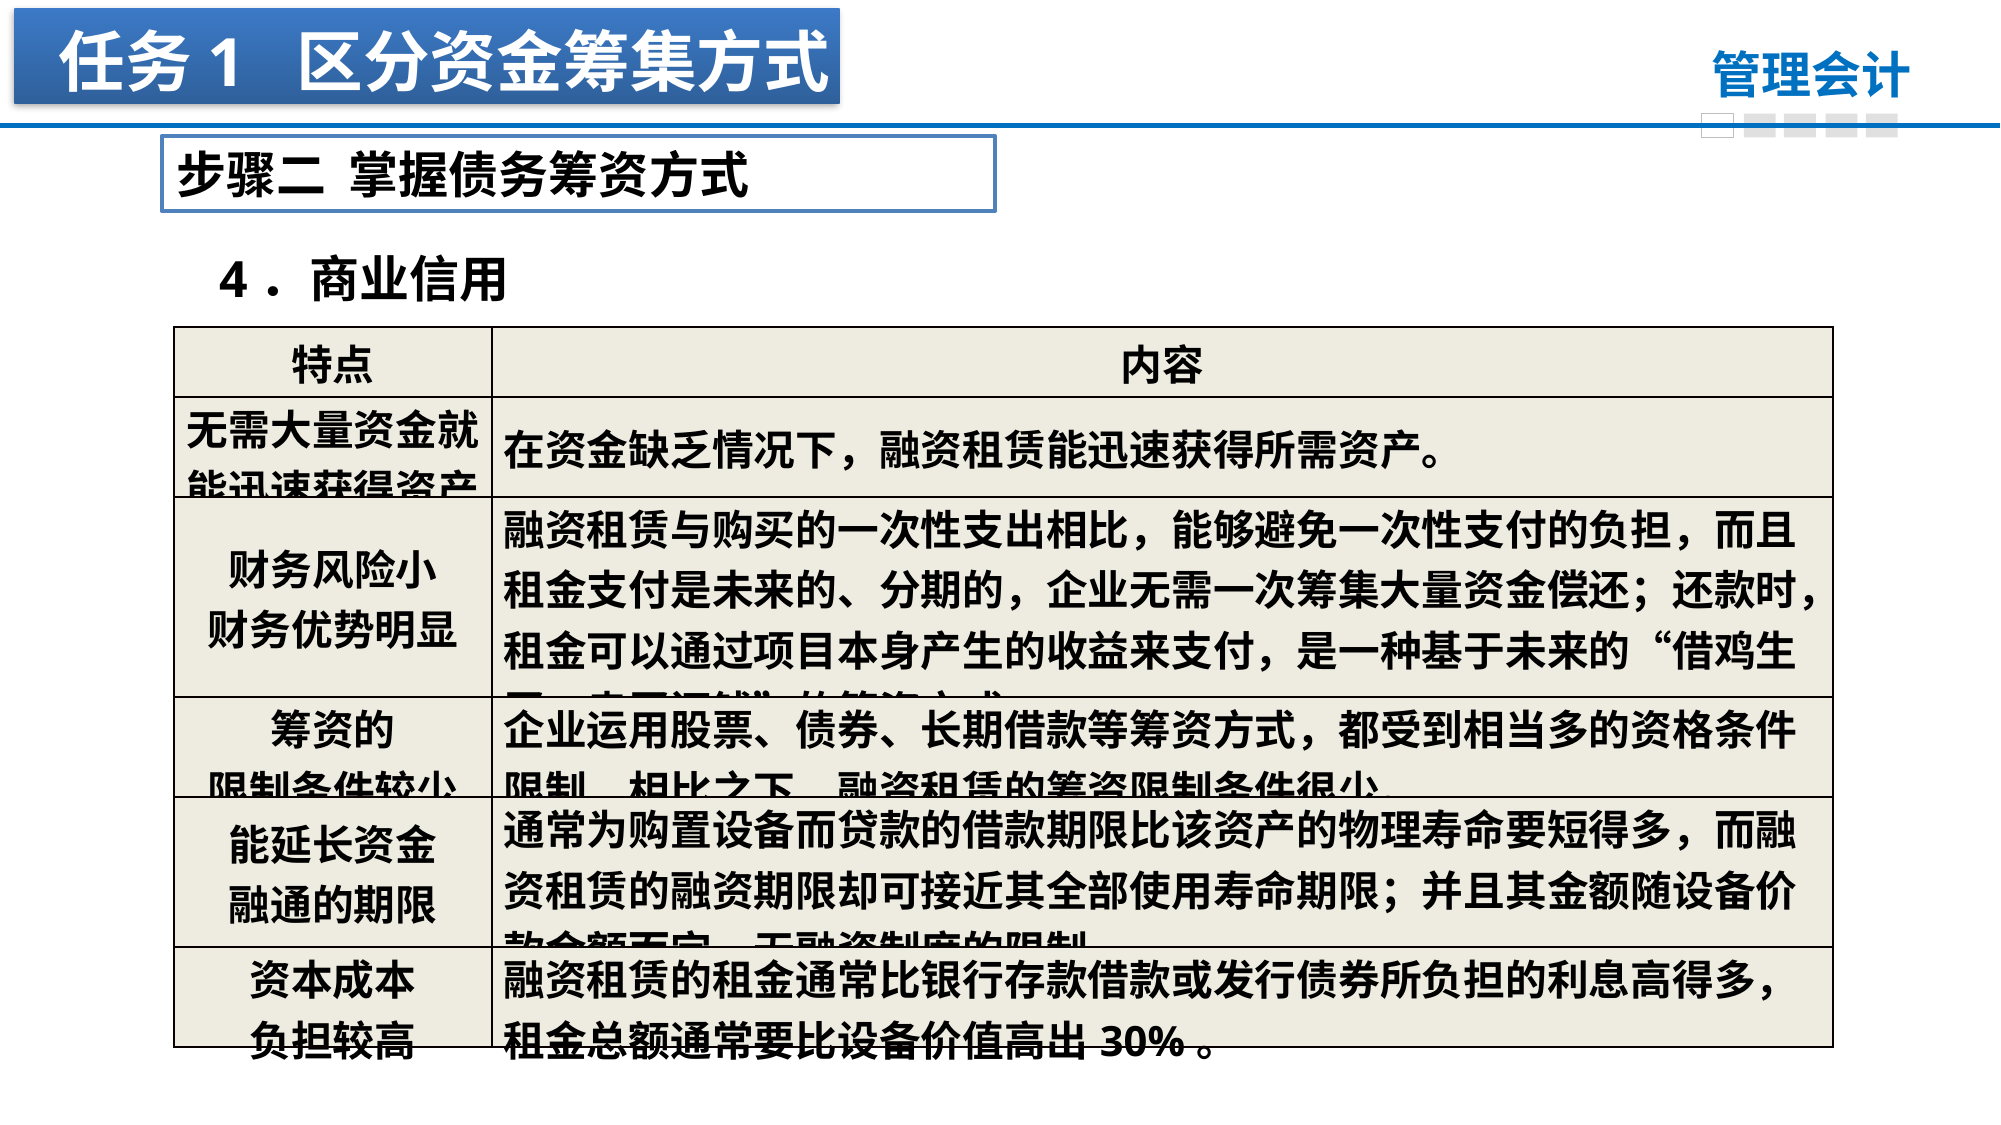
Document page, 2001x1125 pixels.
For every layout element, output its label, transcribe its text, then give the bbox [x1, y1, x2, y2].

table_cell 融资租赁与购买的一次性支出相比，能够避免一次性支付的负担，而且租金支付是未来的、分期的，企业无需一次筹集大量资金偿还；还款时，租金可以通过项目本身产生的收益来支付，是一种基于未来的“借鸡生蛋、卖蛋还钱”的筹资方式。 [493, 498, 1832, 696]
table_header 特点 [175, 328, 491, 396]
table_cell 无需大量资金就能迅速获得资产 [175, 398, 491, 496]
table_cell 通常为购置设备而贷款的借款期限比该资产的物理寿命要短得多，而融资租赁的融资期限却可接近其全部使用寿命期限；并且其金额随设备价款金额而定，无融资制度的限制。 [493, 798, 1832, 946]
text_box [14, 7, 859, 109]
table_header 内容 [493, 328, 1832, 396]
table_cell 财务风险小 财务优势明显 [175, 498, 491, 696]
table_cell 资本成本 负担较高 [175, 948, 491, 1046]
table_cell 能延长资金 融通的期限 [175, 798, 491, 946]
text_box 4．商业信用 [161, 239, 996, 315]
table_cell 融资租赁的租金通常比银行存款借款或发行债券所负担的利息高得多，租金总额通常要比设备价值高出30%。 [493, 948, 1832, 1046]
table_cell 在资金缺乏情况下，融资租赁能迅速获得所需资产。 [493, 398, 1832, 496]
table_cell 企业运用股票、债券、长期借款等筹资方式，都受到相当多的资格条件限制，相比之下，融资租赁的筹资限制条件很少。 [493, 698, 1832, 796]
table_cell 筹资的 限制条件较少 [175, 698, 491, 796]
text_box 步骤二 掌握债务筹资方式 [160, 134, 997, 213]
